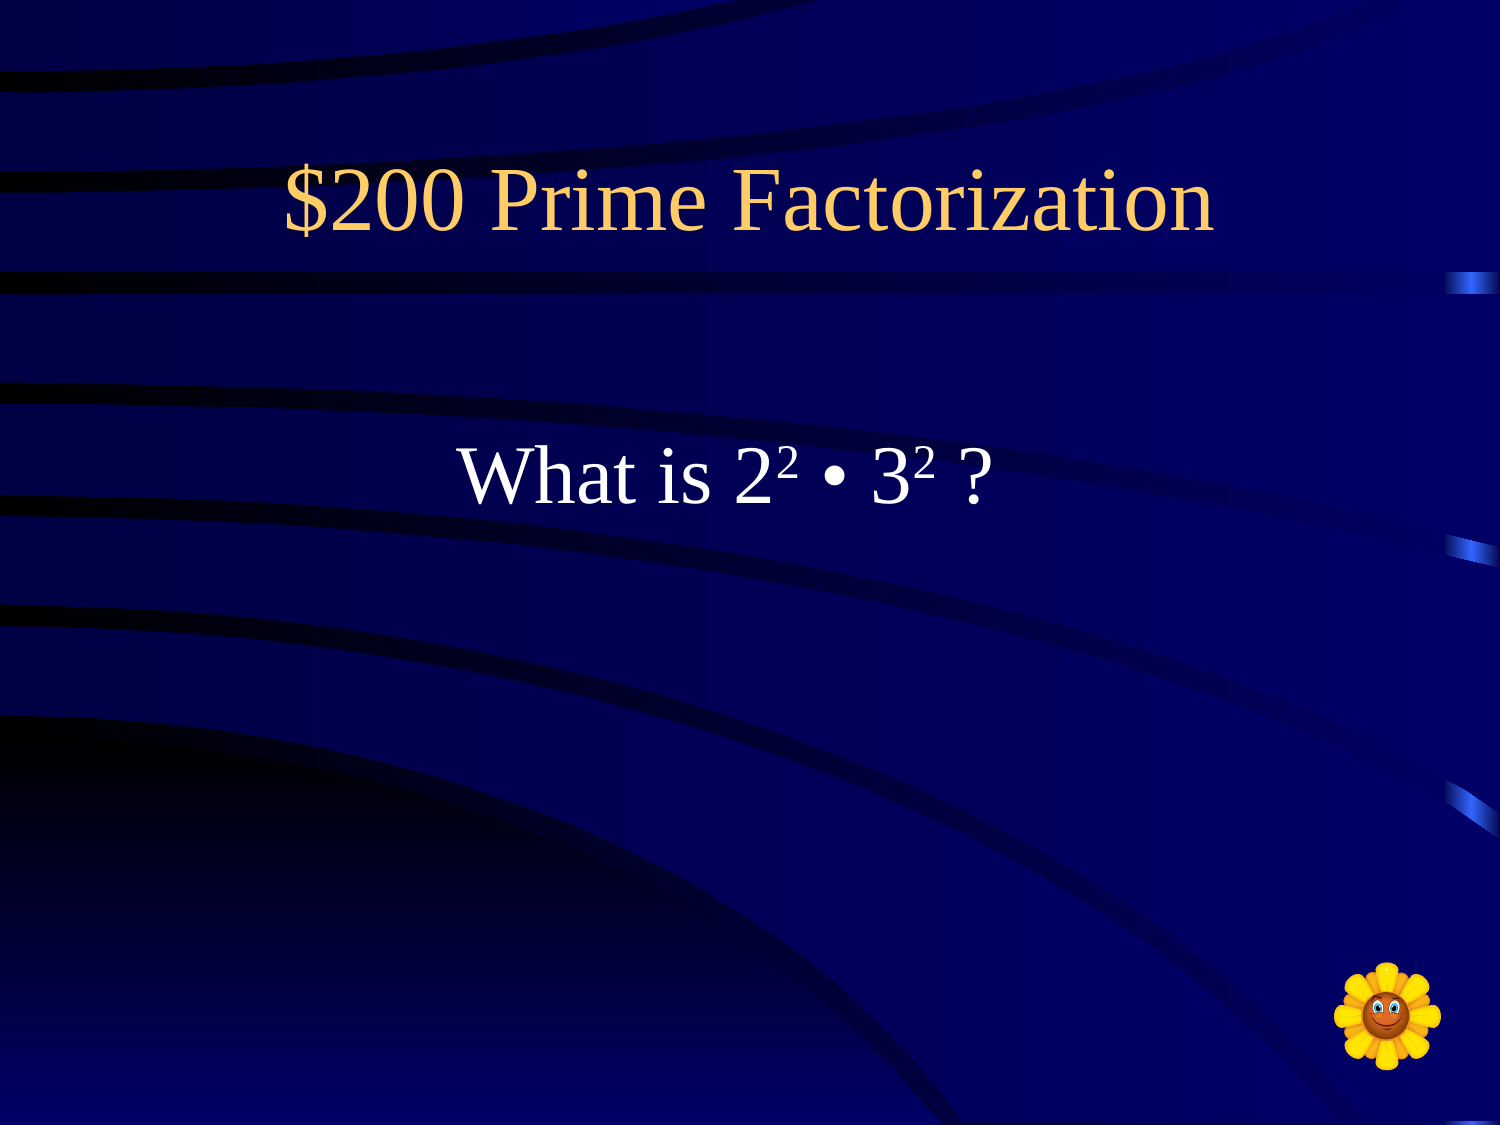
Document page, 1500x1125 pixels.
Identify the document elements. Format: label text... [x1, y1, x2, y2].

picture [1333, 962, 1442, 1071]
title $200 Prime Factorization [112, 99, 1388, 288]
text_box What is 22 • 32 ? [441, 412, 1010, 528]
